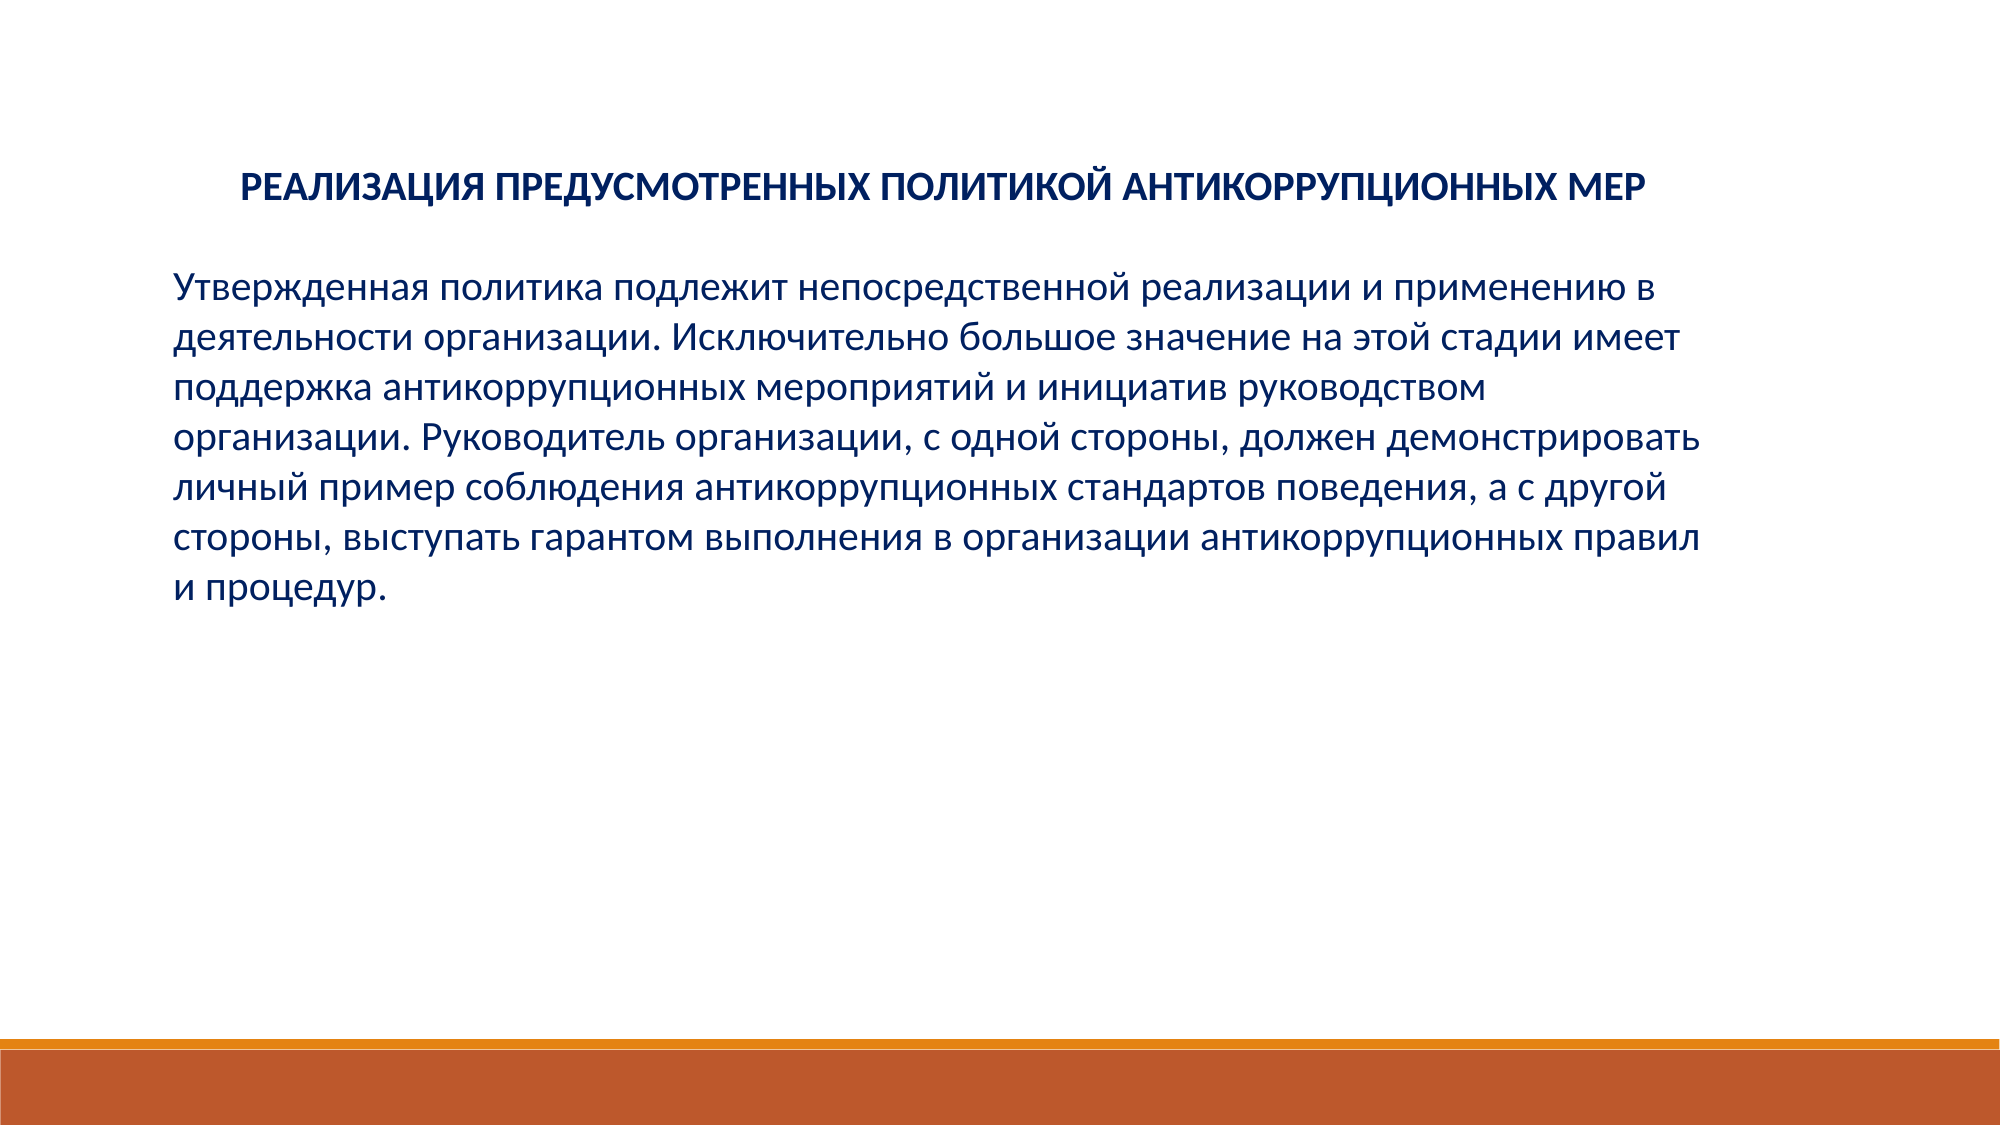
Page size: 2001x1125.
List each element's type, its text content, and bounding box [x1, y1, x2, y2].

text_box РЕАЛИЗАЦИЯ ПРЕДУСМОТРЕННЫХ ПОЛИТИКОЙ АНТИКОРРУПЦИОННЫХ МЕР Утвержденная политика подлежит непосредственной реализации и применению в деятельности организации. Исключительно большое значение на этой стадии имеет поддержка антикоррупционных мероприятий и инициатив руководством организации. Руководитель организации, с одной стороны, должен демонстрировать личный пример соблюдения антикоррупционных стандартов поведения, а с другой стороны, выступать гарантом выполнения в организации антикоррупционных правил и процедур. [158, 151, 1729, 617]
